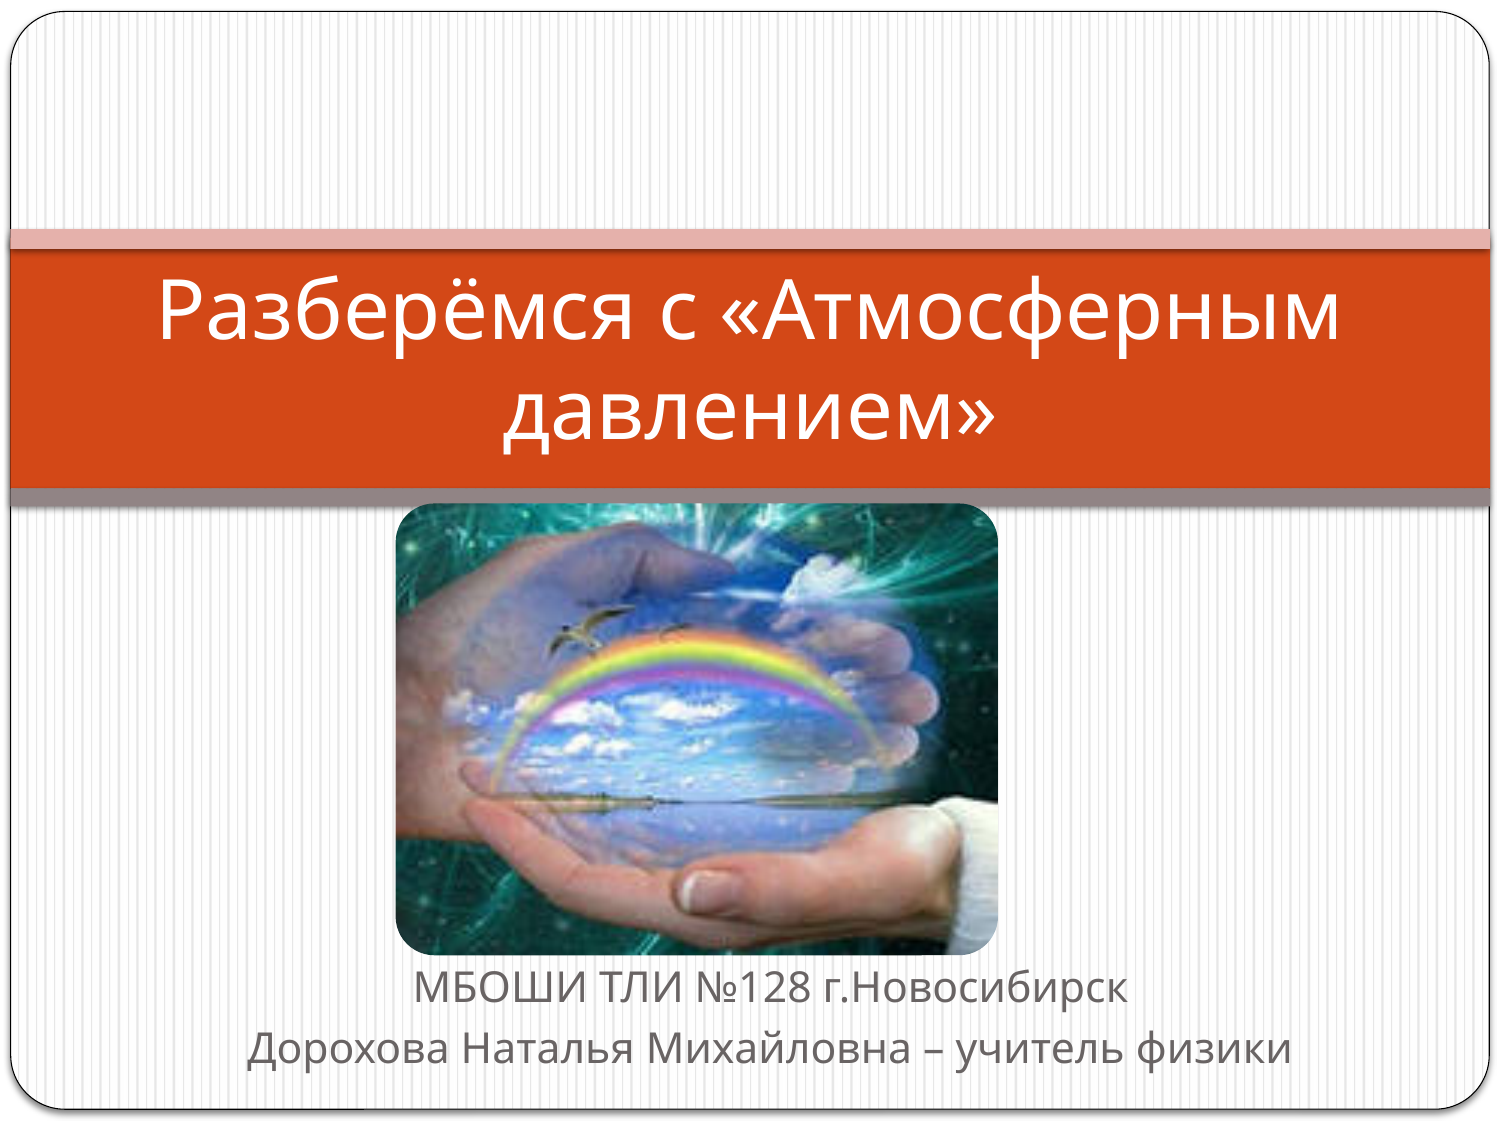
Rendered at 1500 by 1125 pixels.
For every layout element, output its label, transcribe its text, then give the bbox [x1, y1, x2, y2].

subtitle МБОШИ ТЛИ №128 г.Новосибирск Дорохова Наталья Михайловна – учитель физики [212, 952, 1329, 1083]
title Разберёмся с «Атмосферным давлением» [75, 231, 1425, 489]
picture [395, 503, 999, 956]
